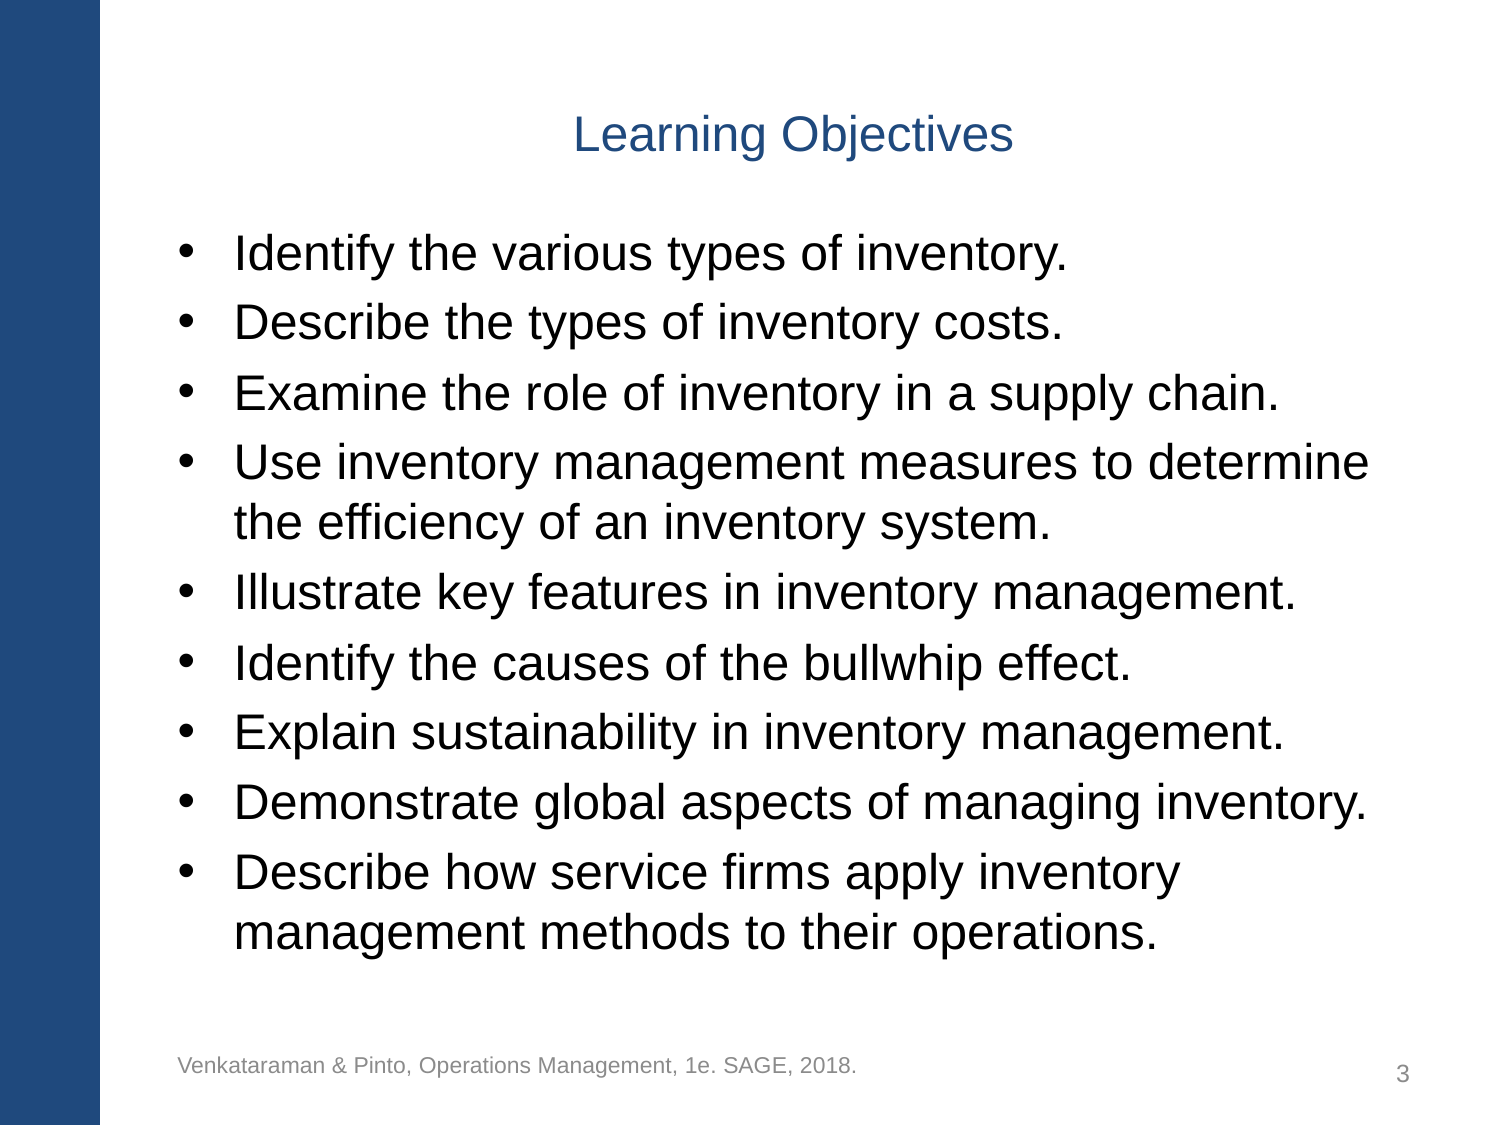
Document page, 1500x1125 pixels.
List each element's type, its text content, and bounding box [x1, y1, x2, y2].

slide_number 3 [1350, 1042, 1425, 1103]
list Identify the various types of inventory. Describe the types of inventory costs. Examine the role of inventory in a supply chain. Use inventory management measures to determine the efficiency of an inventory system. Illustrate key features in inventory management. Identify the causes of the bullwhip effect. Explain sustainability in inventory management. Demonstrate global aspects of managing inventory. Describe how service firms apply inventory management methods to their operations. [162, 212, 1425, 1025]
footer Venkataraman & Pinto, Operations Management, 1e. SAGE, 2018. [162, 1042, 1313, 1103]
title Learning Objectives [162, 37, 1425, 212]
